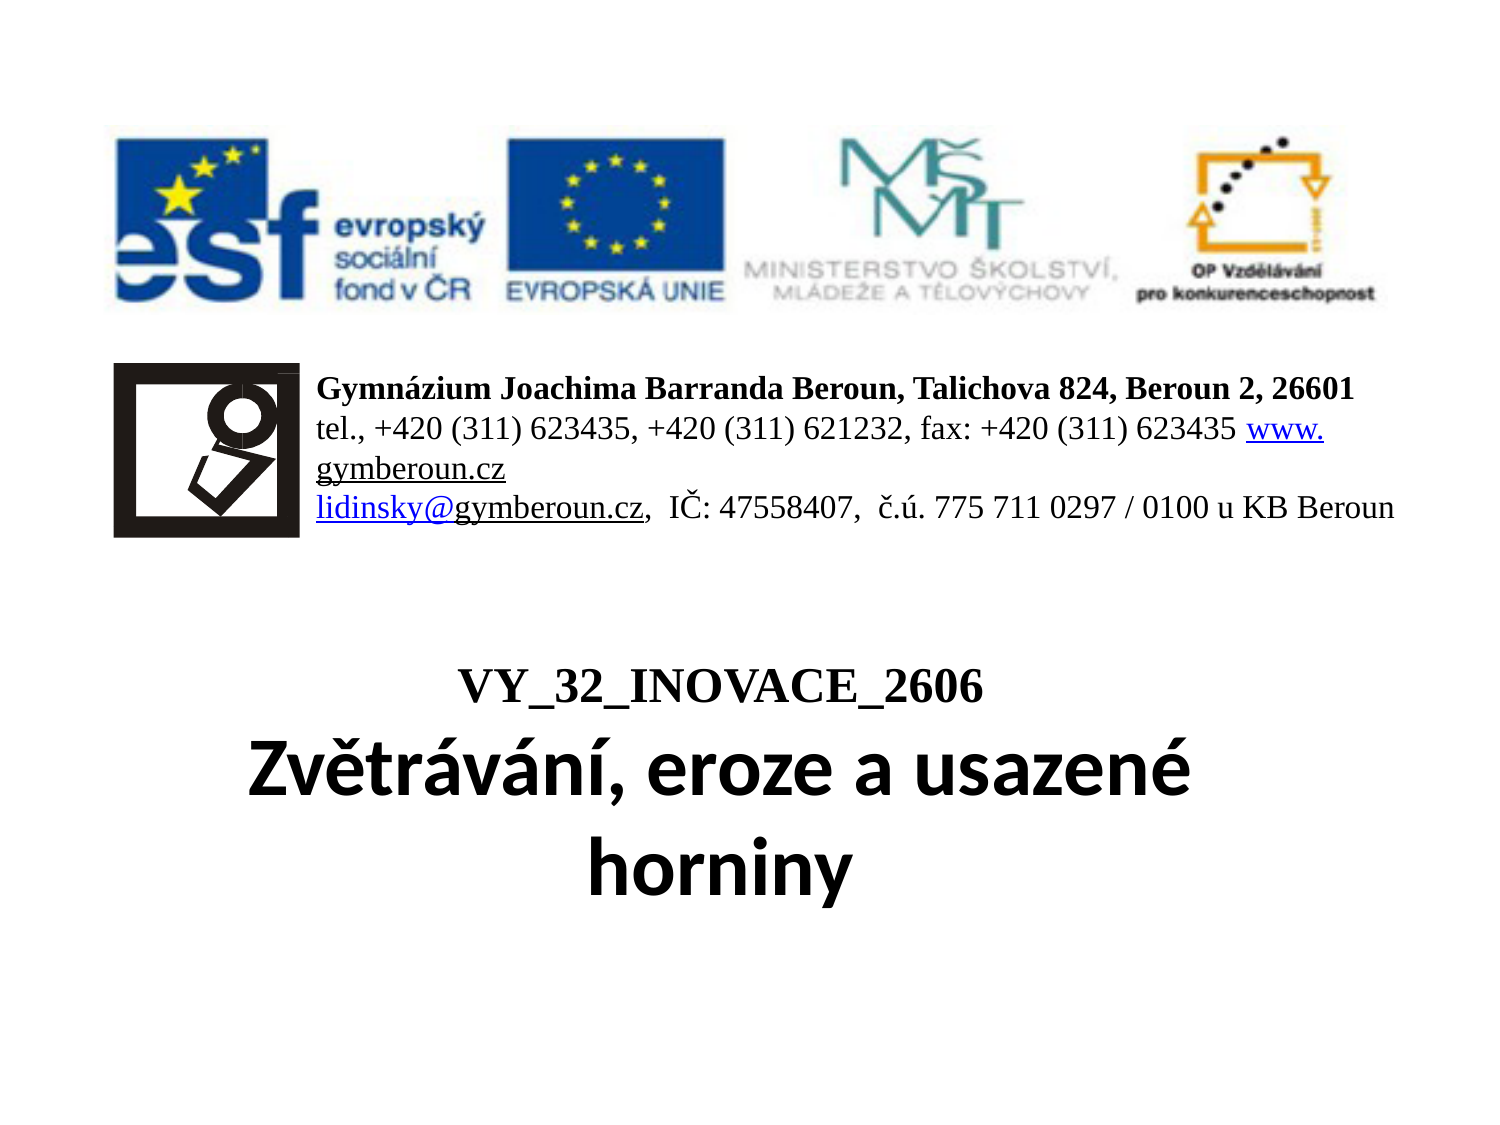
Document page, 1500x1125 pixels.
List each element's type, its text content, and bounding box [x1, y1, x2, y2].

picture [100, 125, 1389, 315]
title Gymnázium Joachima Barranda Beroun, Talichova 824, Beroun 2, 26601 tel., +420 (311) 623435, +420 (311) 621232, fax: +420 (311) 623435 www.gymberoun.cz lidinsky@gymberoun.cz, IČ: 47558407, č.ú. 775 711 0297 / 0100 u KB Beroun [306, 432, 1424, 539]
subtitle [225, 637, 1275, 925]
text_box VY_32_INOVACE_2606 Zvětrávání, eroze a usazené horniny [182, 645, 1258, 920]
picture [111, 361, 302, 540]
